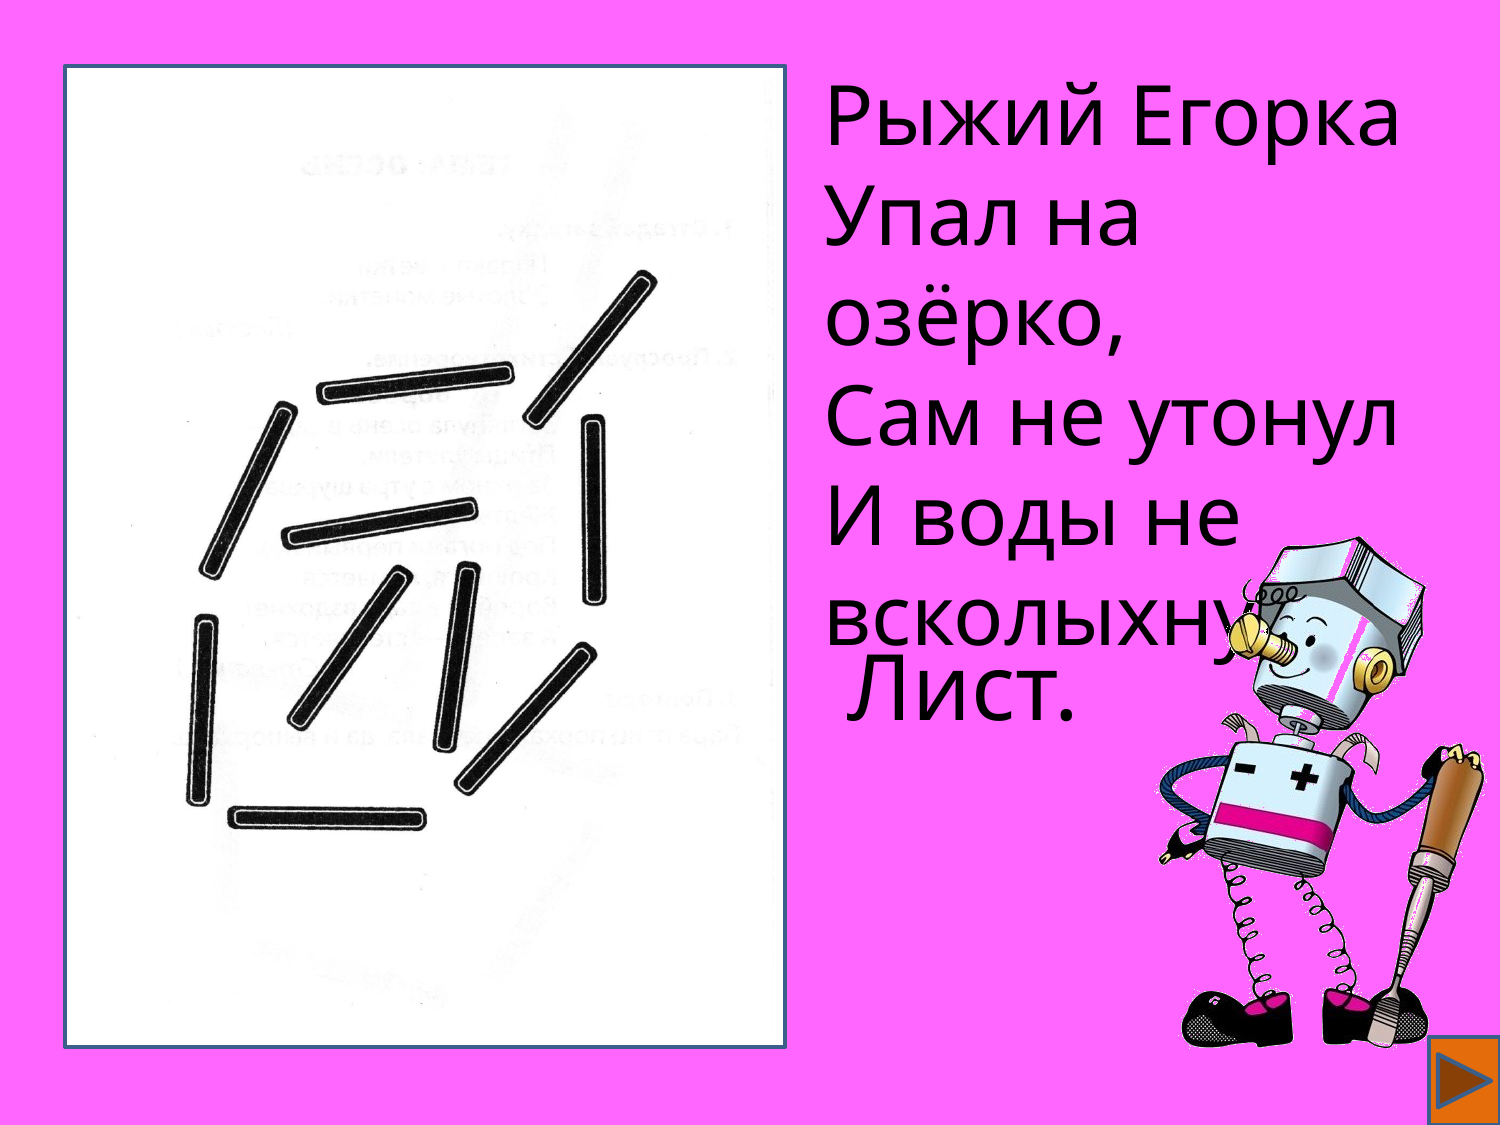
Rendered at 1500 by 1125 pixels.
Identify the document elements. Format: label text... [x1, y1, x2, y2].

picture [76, 77, 774, 1030]
text_box [1427, 1070, 1500, 1125]
text_box [63, 64, 787, 1049]
text_box Рыжий Егорка Упал на озёрко, Сам не утонул И воды не всколыхнул. [809, 54, 1436, 670]
text_box Лист. [832, 621, 1116, 747]
picture [1121, 526, 1500, 1064]
